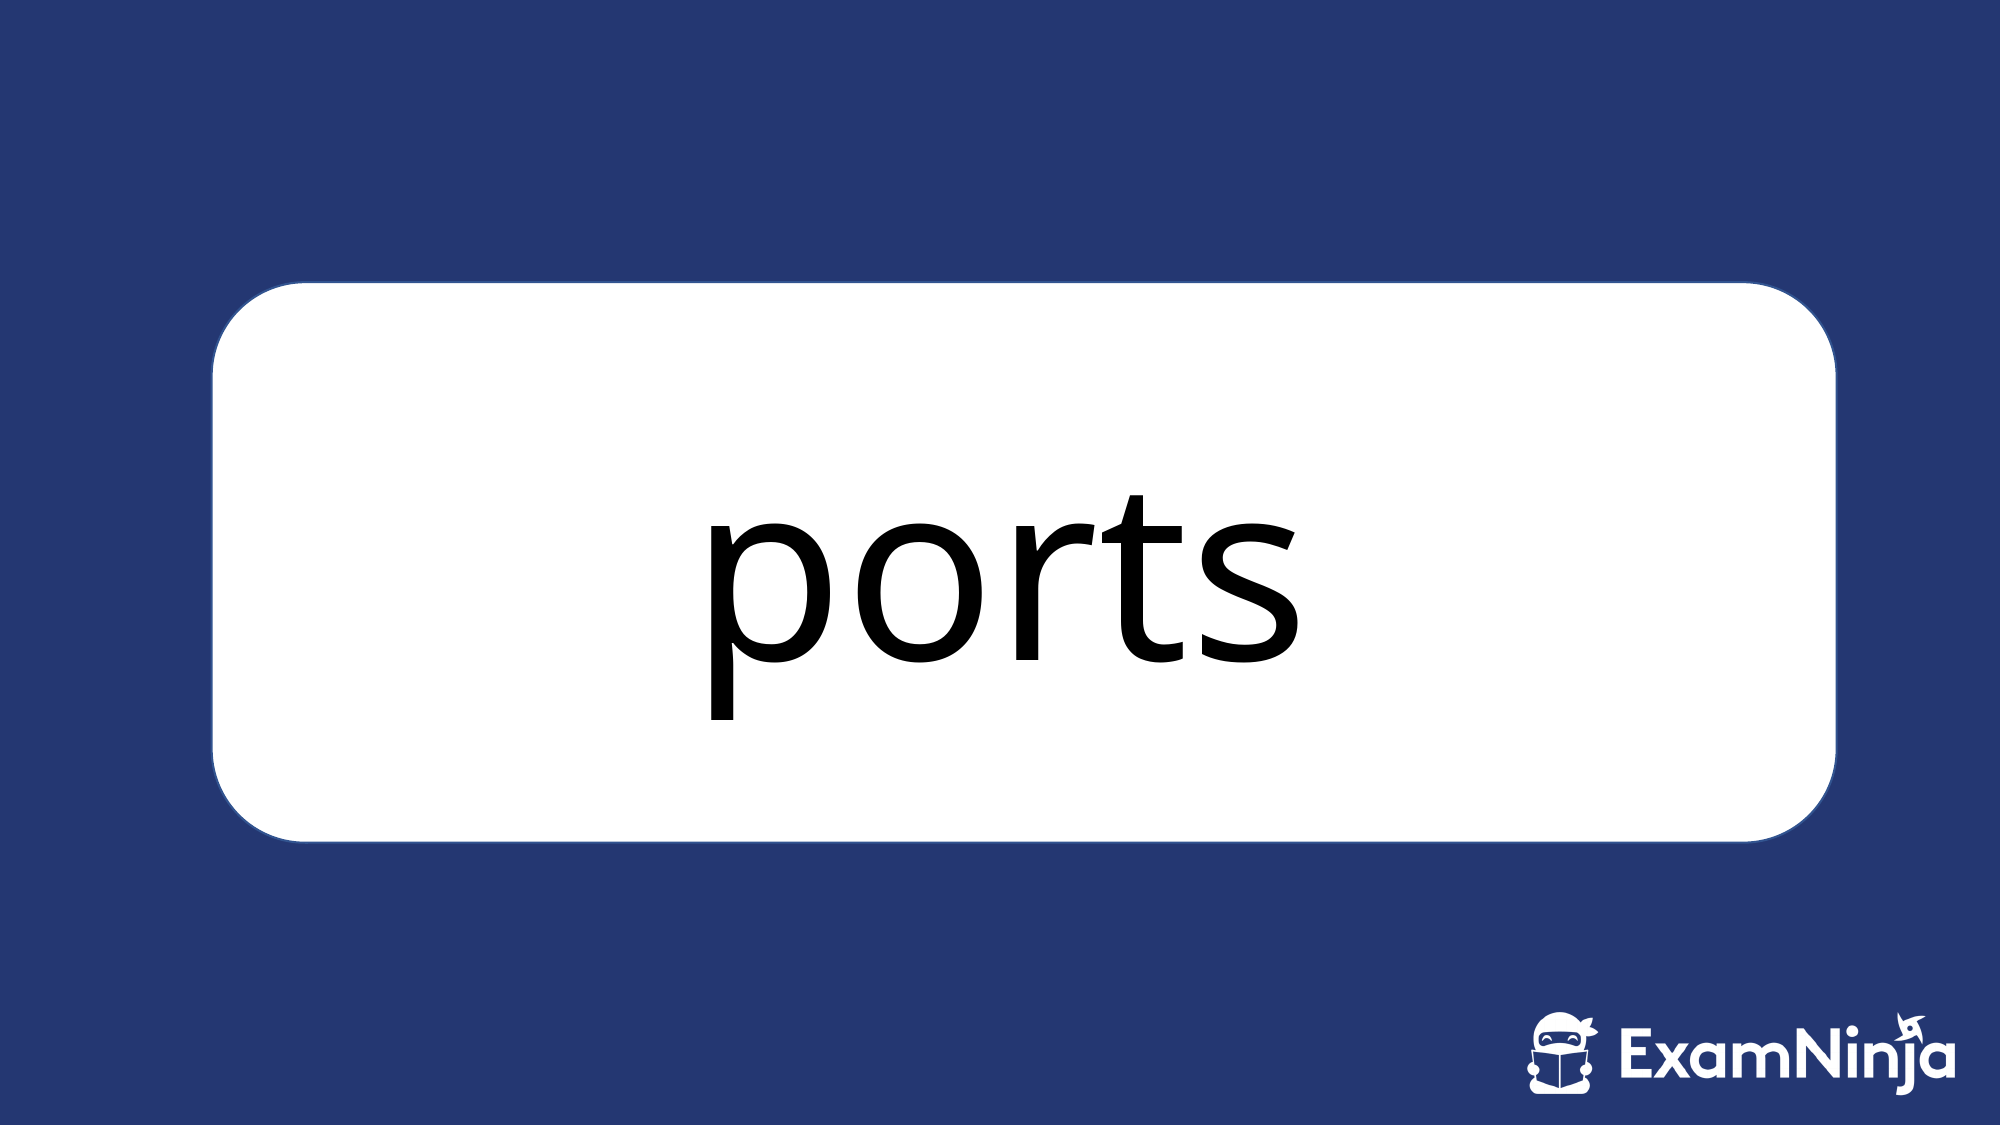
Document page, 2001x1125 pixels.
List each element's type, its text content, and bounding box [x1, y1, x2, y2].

text_box [210, 719, 1838, 844]
text_box ports [143, 403, 1857, 719]
picture [1501, 1003, 1979, 1102]
text_box [210, 281, 1838, 403]
